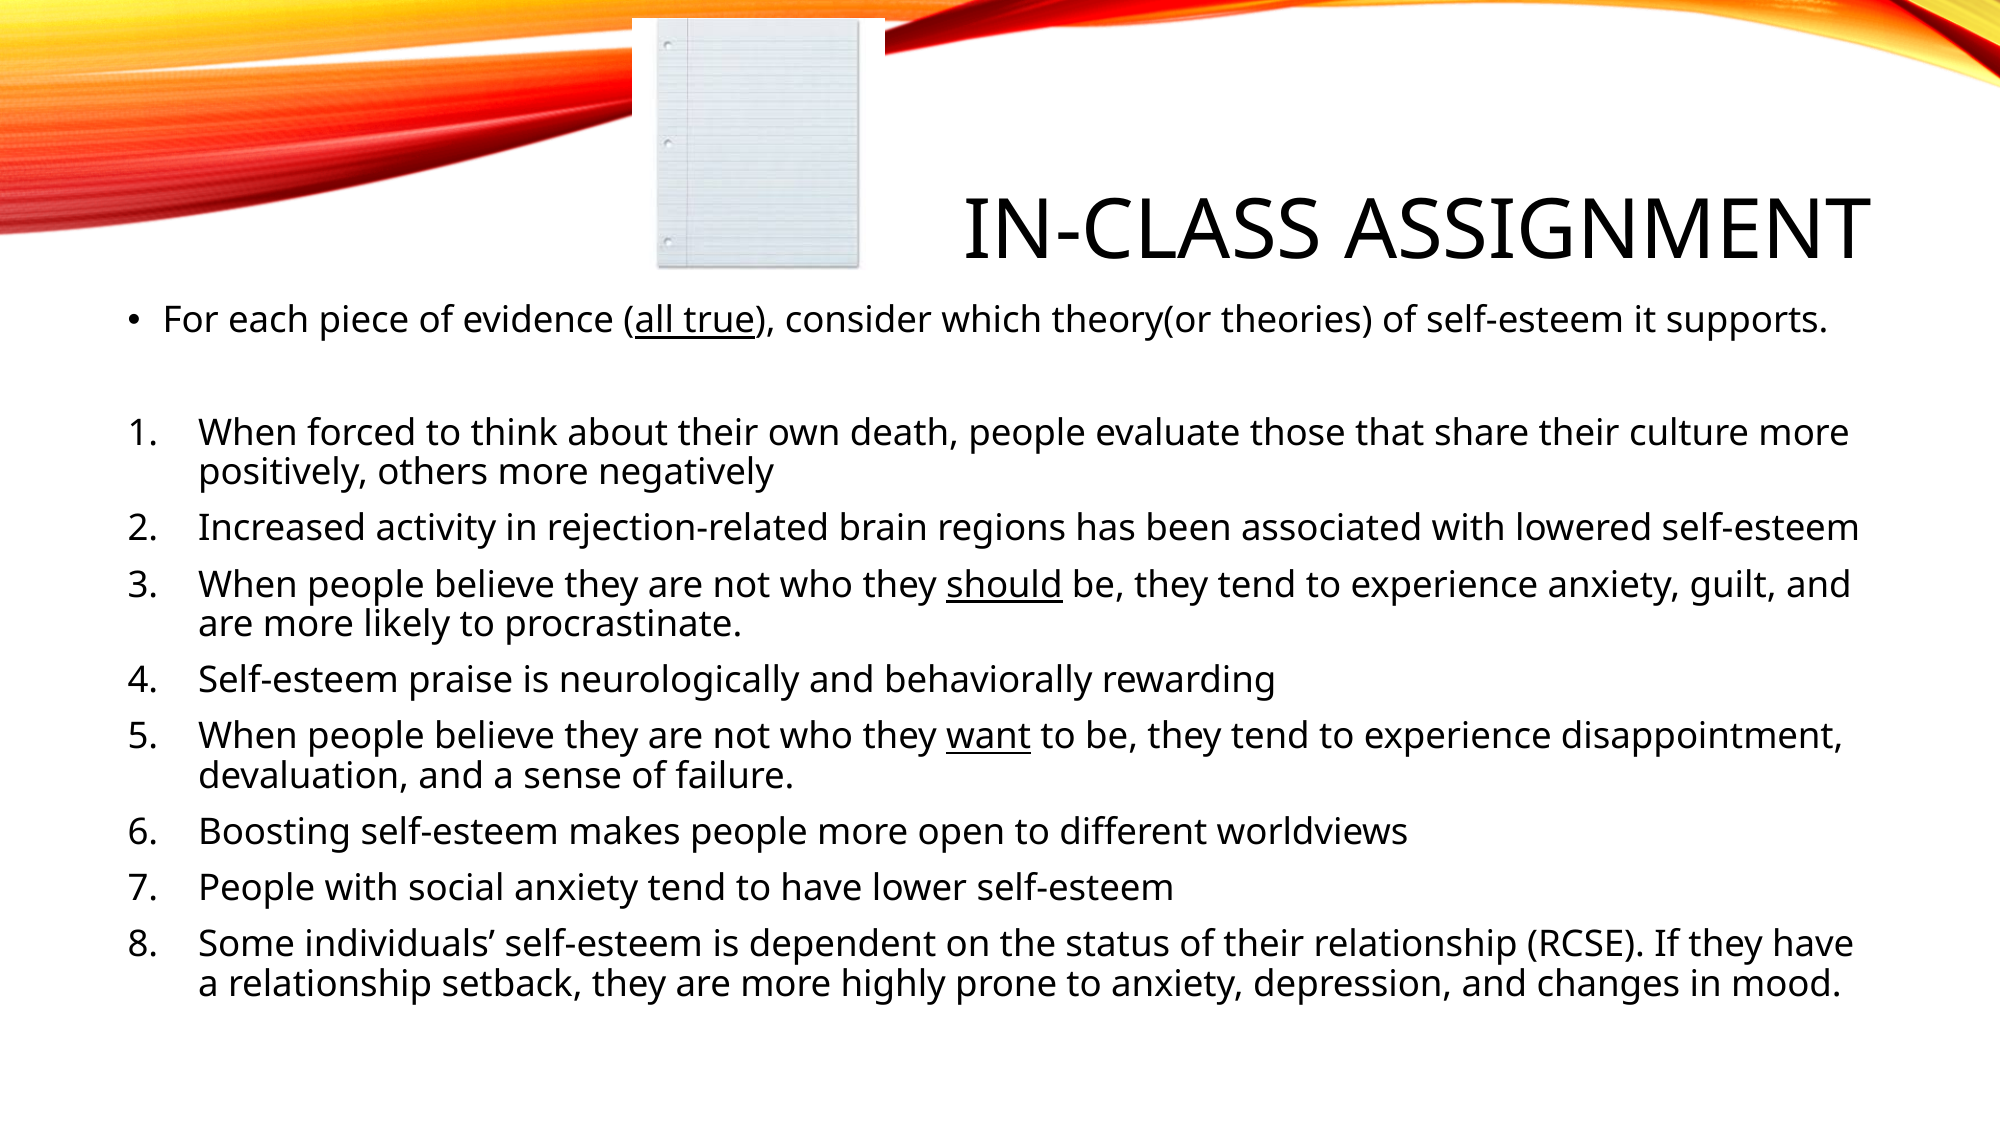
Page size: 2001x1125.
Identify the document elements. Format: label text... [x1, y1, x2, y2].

title In-Class Assignment [474, 125, 1888, 293]
picture [0, 0, 2000, 272]
list For each piece of evidence (all true), consider which theory(or theories) of self-esteem it supports. When forced to think about their own death, people evaluate those that share their culture more positively, others more negatively Increased activity in rejection-related brain regions has been associated with lowered self-esteem When people believe they are not who they should be, they tend to experience anxiety, guilt, and are more likely to procrastinate. Self-esteem praise is neurologically and behaviorally rewarding When people believe they are not who they want to be, they tend to experience disappointment, devaluation, and a sense of failure. Boosting self-esteem makes people more open to different worldviews People with social anxiety tend to have lower self-esteem Some individuals’ self-esteem is dependent on the status of their relationship (RCSE). If they have a relationship setback, they are more highly prone to anxiety, depression, and changes in mood. [112, 293, 1888, 1090]
